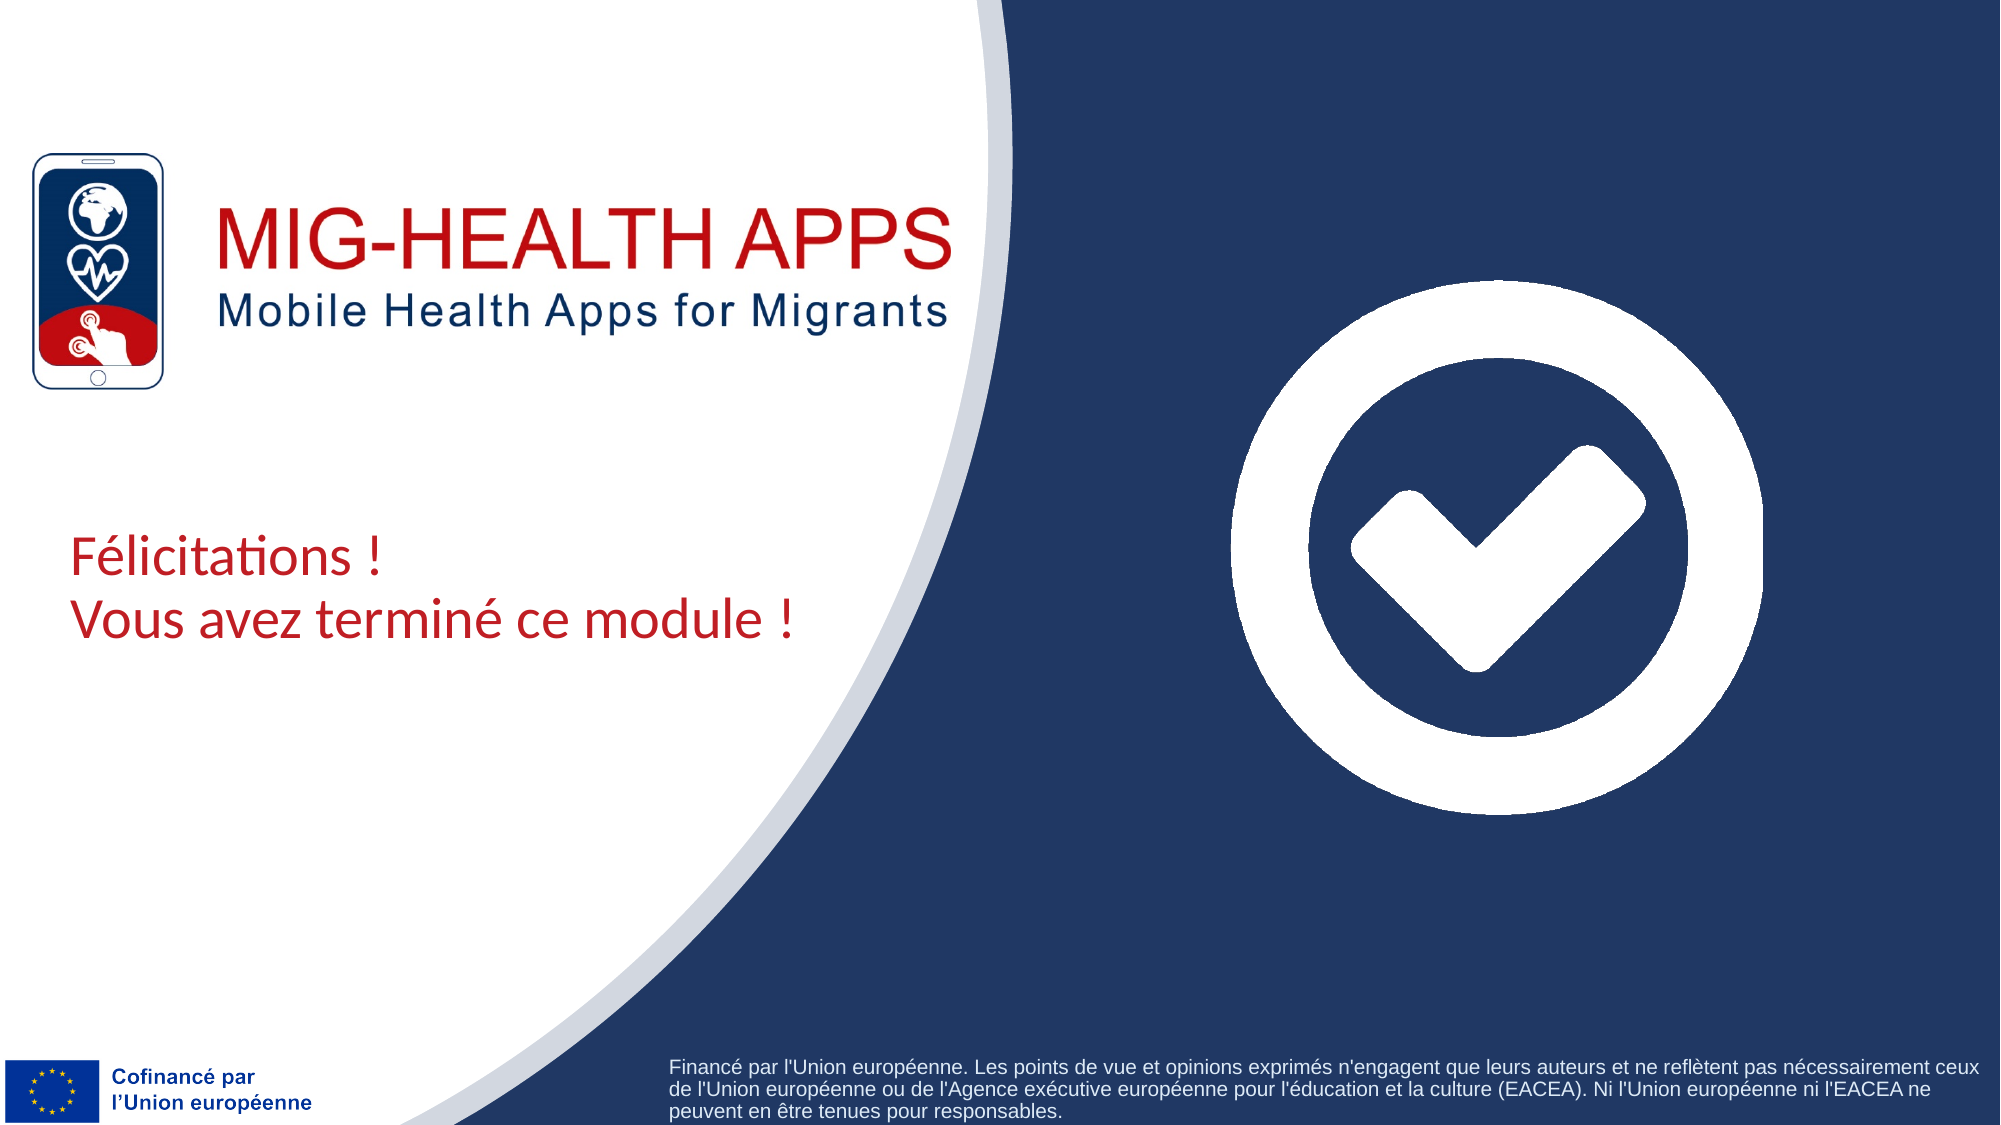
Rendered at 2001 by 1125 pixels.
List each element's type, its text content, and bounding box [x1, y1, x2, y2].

picture [1226, 279, 1763, 816]
text_box [402, 697, 874, 1125]
text_box [0, 0, 989, 1125]
text_box Financé par l'Union européenne. Les points de vue et opinions exprimés n'engagent que leurs auteurs et ne reflètent pas nécessairement ceux de l'Union européenne ou de l'Agence exécutive européenne pour l'éducation et la culture (EACEA). Ni l'Union européenne ni l'EACEA ne peuvent en être tenues pour responsables. [654, 1038, 2000, 1125]
text_box Félicitations ! Vous avez terminé ce module ! [55, 479, 882, 697]
picture [32, 152, 952, 390]
picture [0, 1054, 326, 1125]
text_box [882, 0, 1013, 683]
